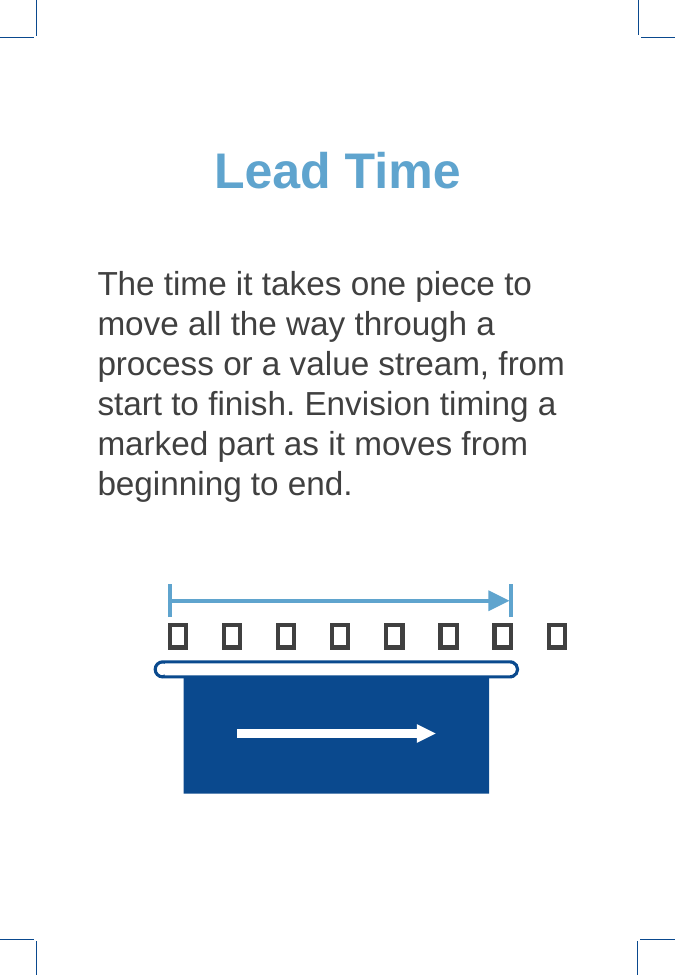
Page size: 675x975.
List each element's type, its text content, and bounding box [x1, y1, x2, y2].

title Lead Time [75, 149, 600, 198]
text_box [155, 584, 565, 794]
list The time it takes one piece to move all the way through a process or a value stream, from start to finish. Envision timing a marked part as it moves from beginning to end. [97, 262, 578, 512]
